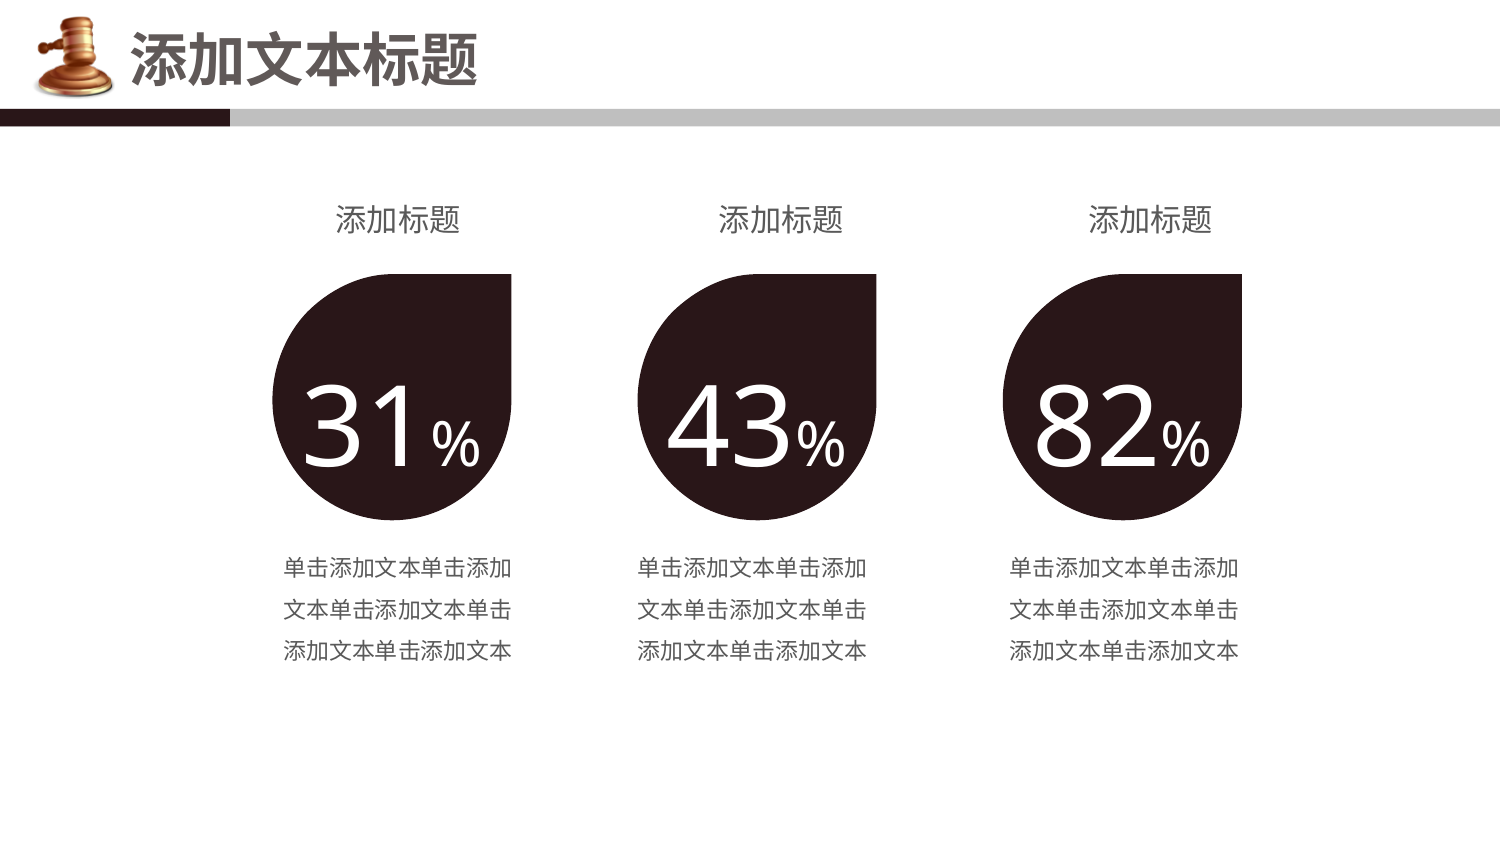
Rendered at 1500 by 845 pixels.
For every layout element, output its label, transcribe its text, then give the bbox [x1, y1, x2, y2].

text_box 单击添加文本单击添加 文本单击添加文本单击 添加文本单击添加文本 [625, 522, 879, 670]
text_box 添加标题 [1076, 194, 1225, 243]
text_box [231, 108, 1500, 127]
text_box 82% [1002, 274, 1242, 521]
text_box 43% [637, 274, 877, 521]
text_box [0, 108, 231, 127]
text_box 单击添加文本单击添加 文本单击添加文本单击 添加文本单击添加文本 [997, 522, 1251, 670]
text_box 添加标题 [707, 194, 856, 243]
text_box 31% [272, 274, 512, 521]
text_box 单击添加文本单击添加 文本单击添加文本单击 添加文本单击添加文本 [271, 522, 525, 670]
picture [31, 15, 115, 99]
text_box 添加文本标题 [114, 15, 969, 101]
text_box 添加标题 [324, 194, 473, 243]
